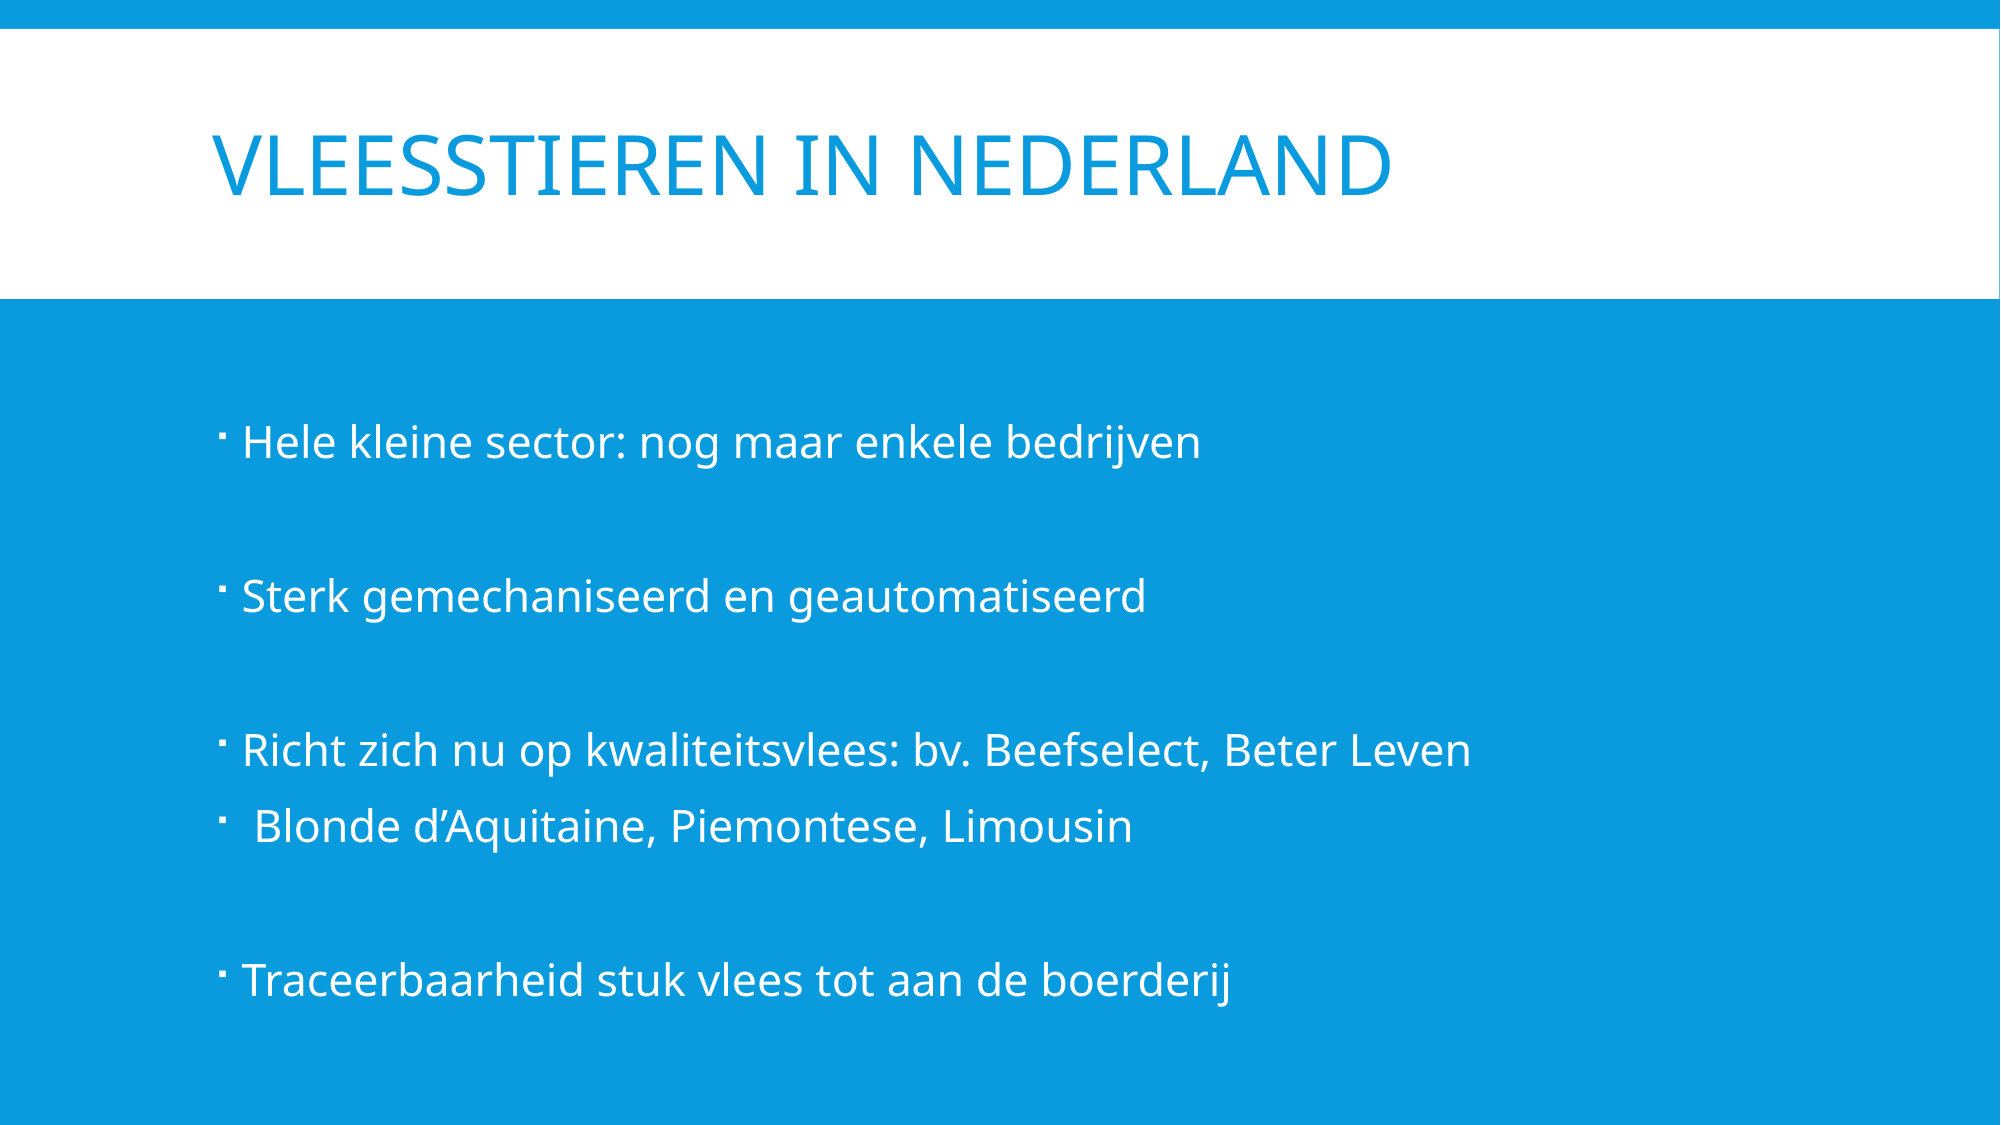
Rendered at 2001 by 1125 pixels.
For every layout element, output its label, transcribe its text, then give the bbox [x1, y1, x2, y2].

title Vleesstieren in nederland [197, 46, 1803, 295]
list Hele kleine sector: nog maar enkele bedrijven Sterk gemechaniseerd en geautomatiseerd Richt zich nu op kwaliteitsvlees: bv. Beefselect, Beter Leven Blonde d’Aquitaine, Piemontese, Limousin Traceerbaarheid stuk vlees tot aan de boerderij [197, 329, 1803, 1020]
